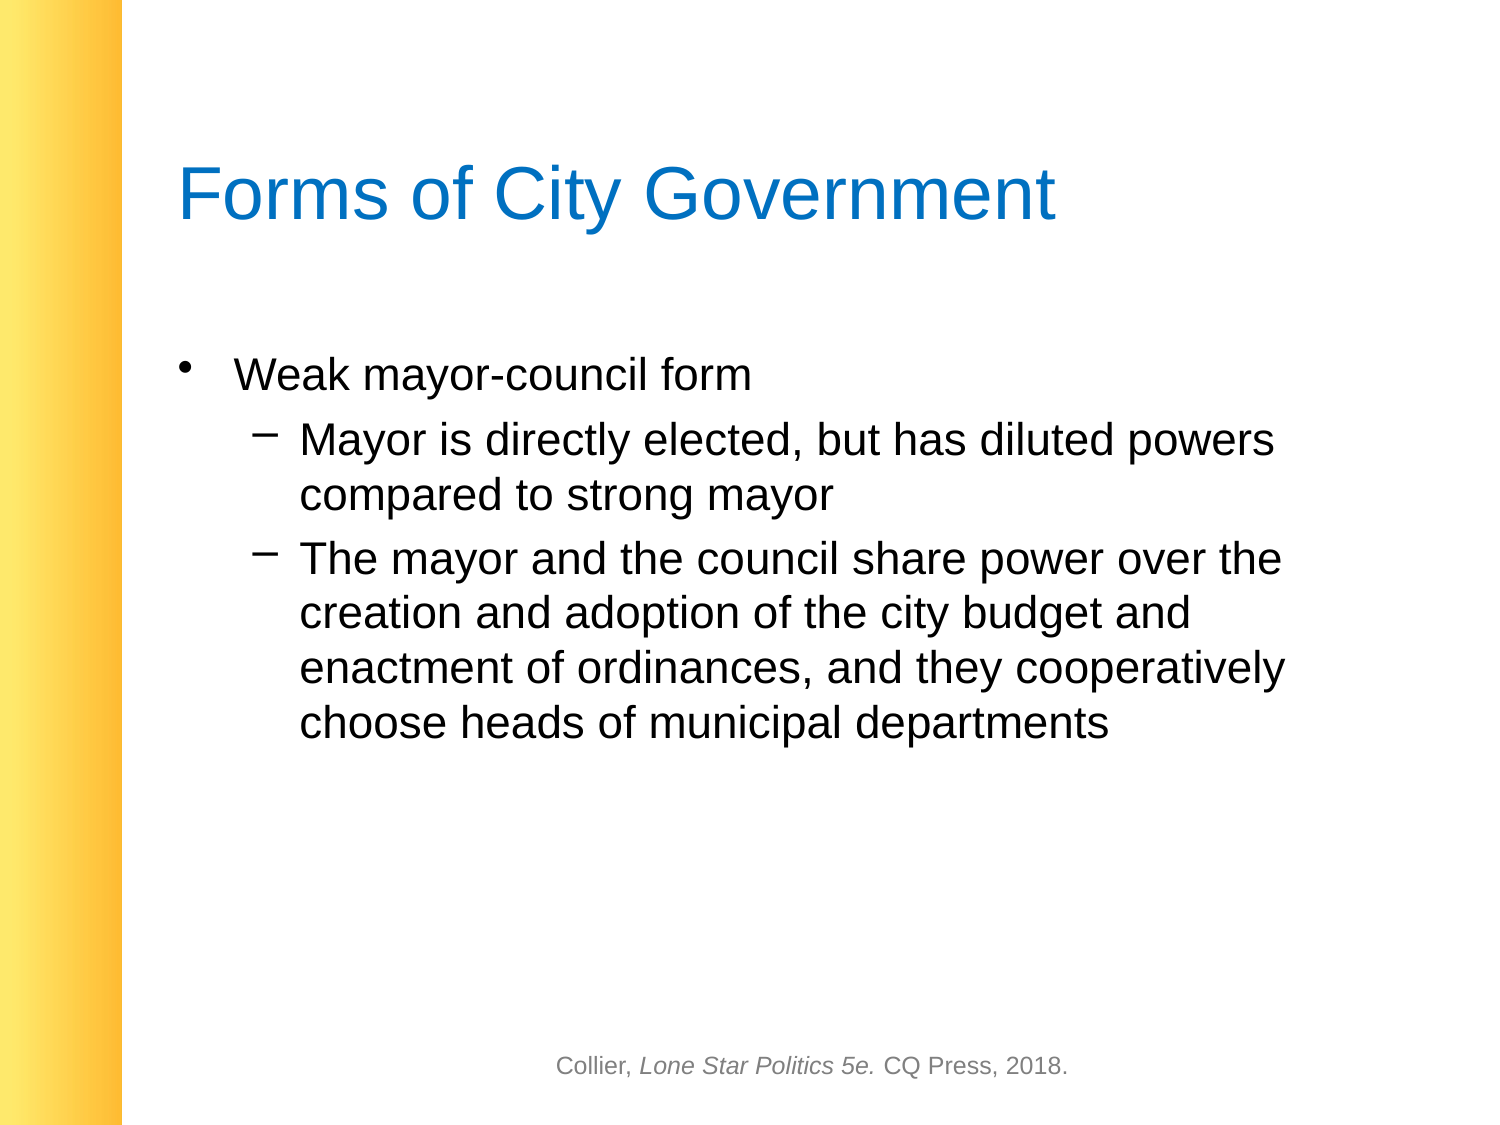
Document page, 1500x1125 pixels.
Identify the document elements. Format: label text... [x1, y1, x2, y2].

picture [0, 0, 1500, 1125]
text_box Collier, Lone Star Politics 5e. CQ Press, 2018. [525, 1042, 1100, 1087]
list Weak mayor-council form Mayor is directly elected, but has diluted powers compared to strong mayor The mayor and the council share power over the creation and adoption of the city budget and enactment of ordinances, and they cooperatively choose heads of municipal departments [162, 337, 1413, 950]
title Forms of City Government [162, 137, 1475, 325]
